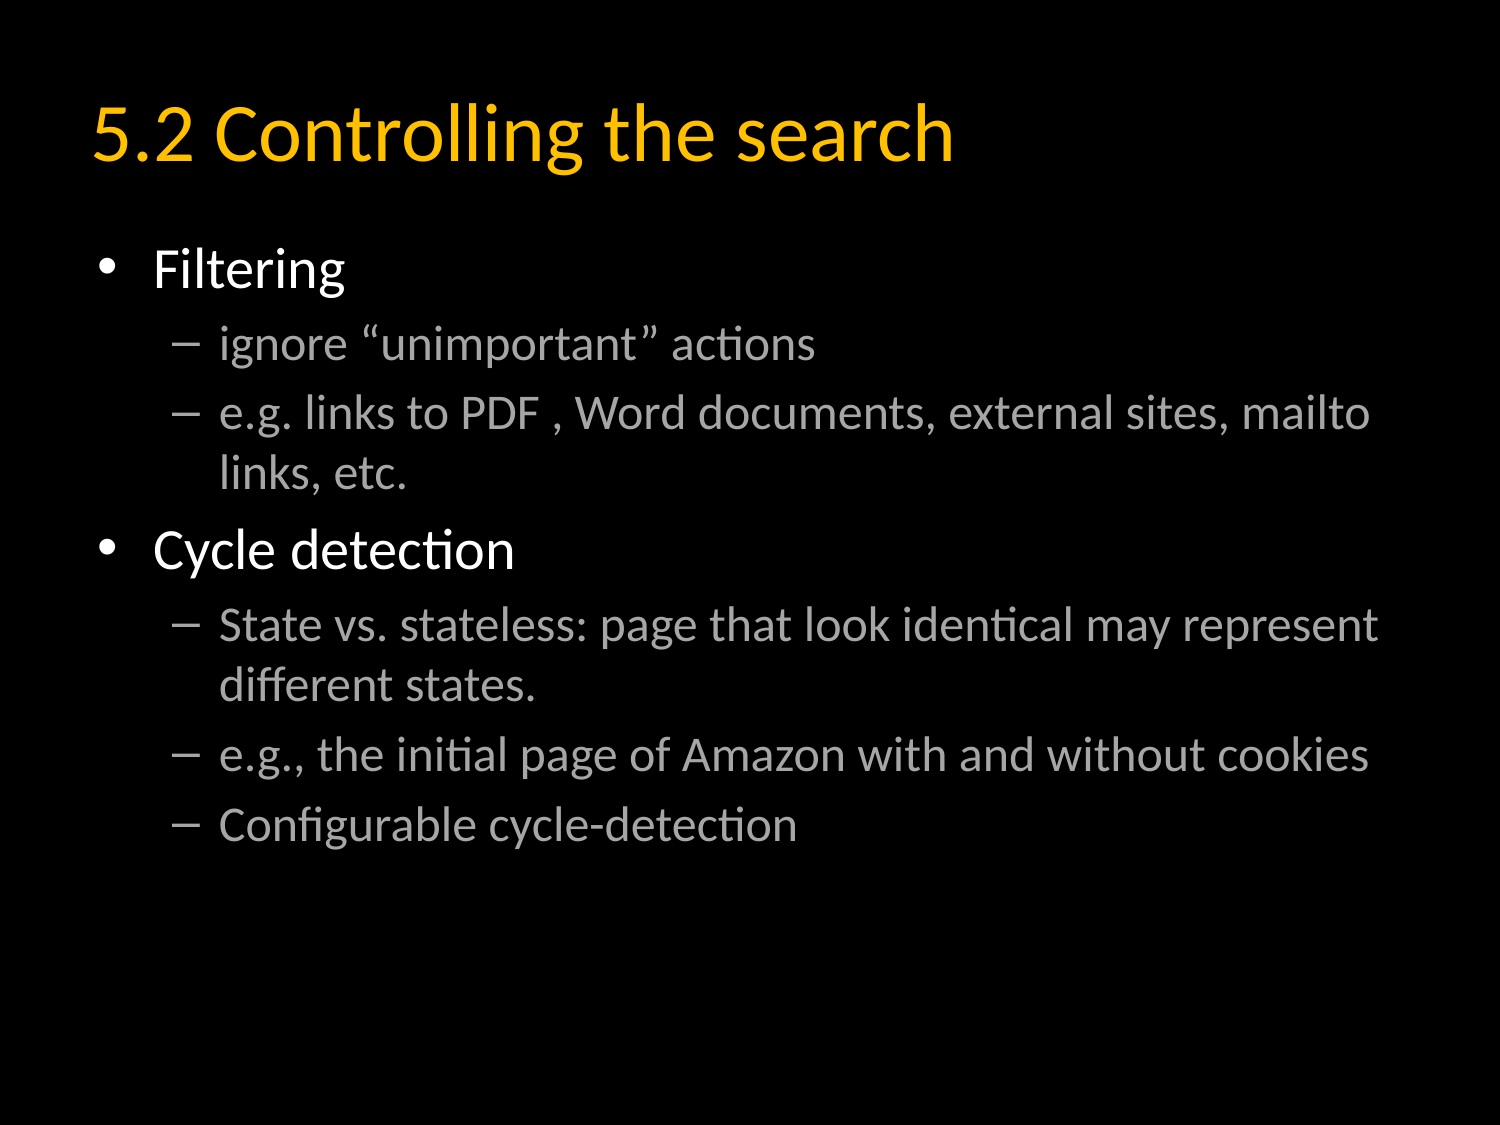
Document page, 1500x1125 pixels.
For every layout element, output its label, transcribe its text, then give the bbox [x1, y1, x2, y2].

list Filtering ignore “unimportant” actions e.g. links to PDF , Word documents, external sites, mailto links, etc. Cycle detection State vs. stateless: page that look identical may represent different states. e.g., the initial page of Amazon with and without cookies Configurable cycle-detection [82, 222, 1454, 1032]
title 5.2 Controlling the search [75, 45, 1425, 211]
